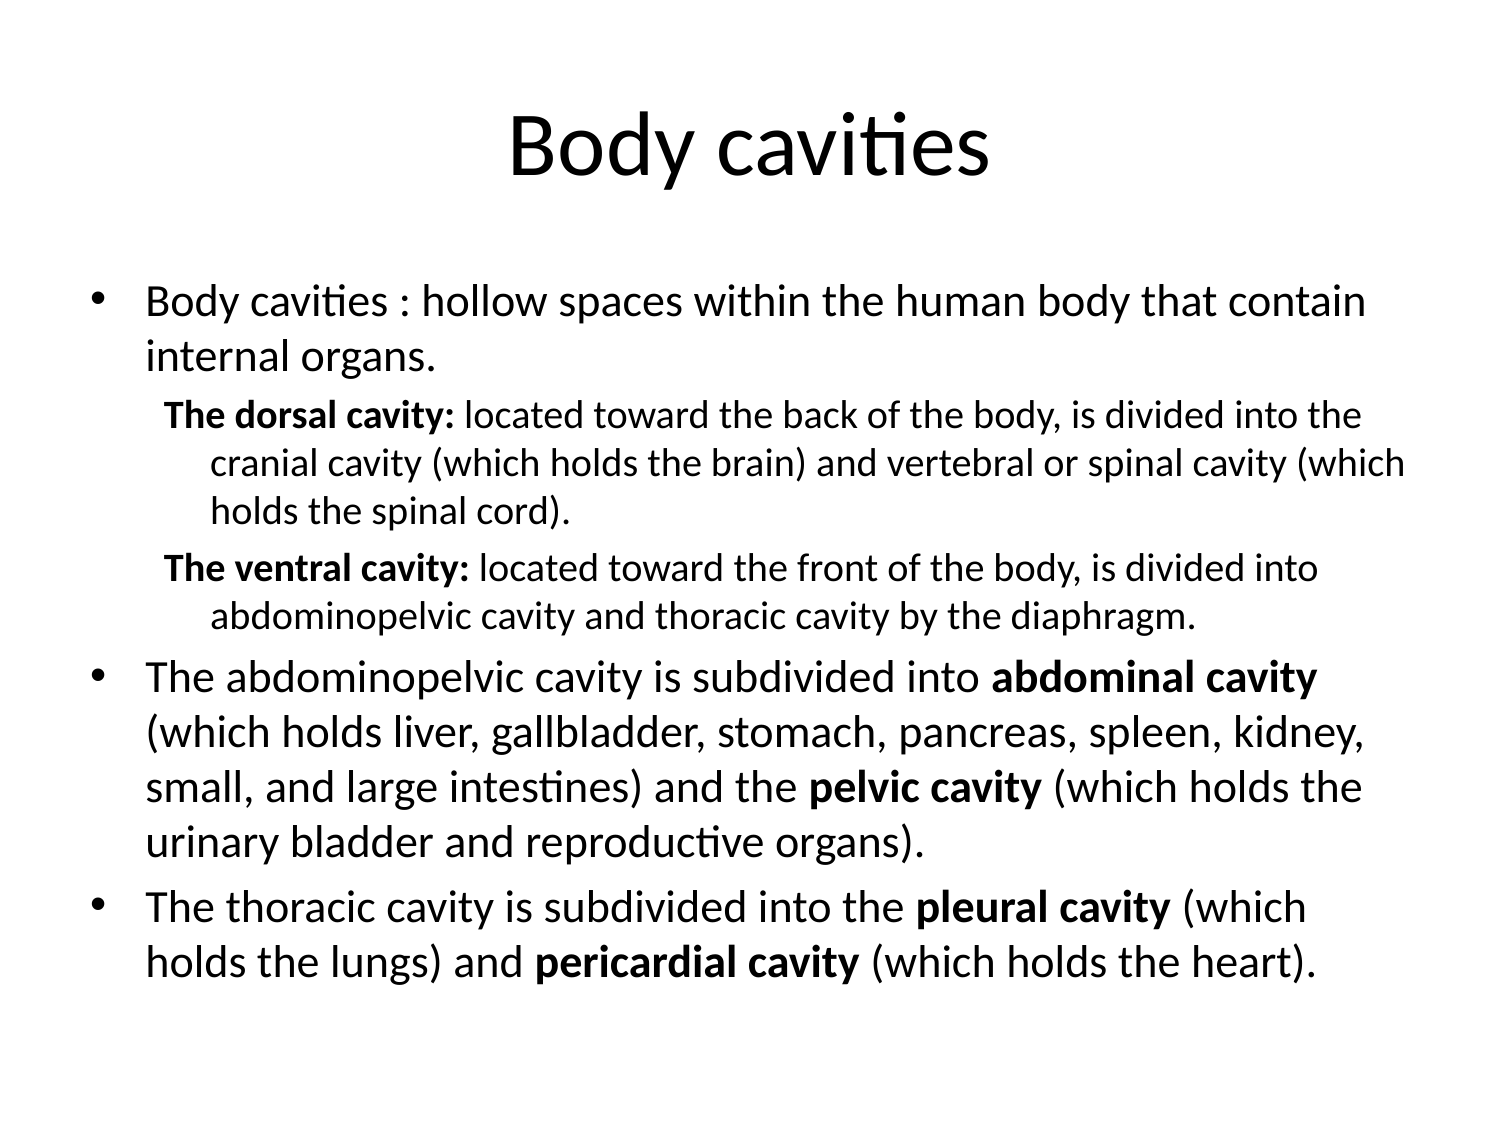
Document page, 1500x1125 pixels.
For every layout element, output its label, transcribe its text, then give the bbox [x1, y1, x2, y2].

title Body cavities [75, 45, 1425, 233]
list Body cavities : hollow spaces within the human body that contain internal organs. The dorsal cavity: located toward the back of the body, is divided into the cranial cavity (which holds the brain) and vertebral or spinal cavity (which holds the spinal cord). The ventral cavity: located toward the front of the body, is divided into abdominopelvic cavity and thoracic cavity by the diaphragm. The abdominopelvic cavity is subdivided into abdominal cavity (which holds liver, gallbladder, stomach, pancreas, spleen, kidney, small, and large intestines) and the pelvic cavity (which holds the urinary bladder and reproductive organs). The thoracic cavity is subdivided into the pleural cavity (which holds the lungs) and pericardial cavity (which holds the heart). [75, 262, 1425, 1005]
